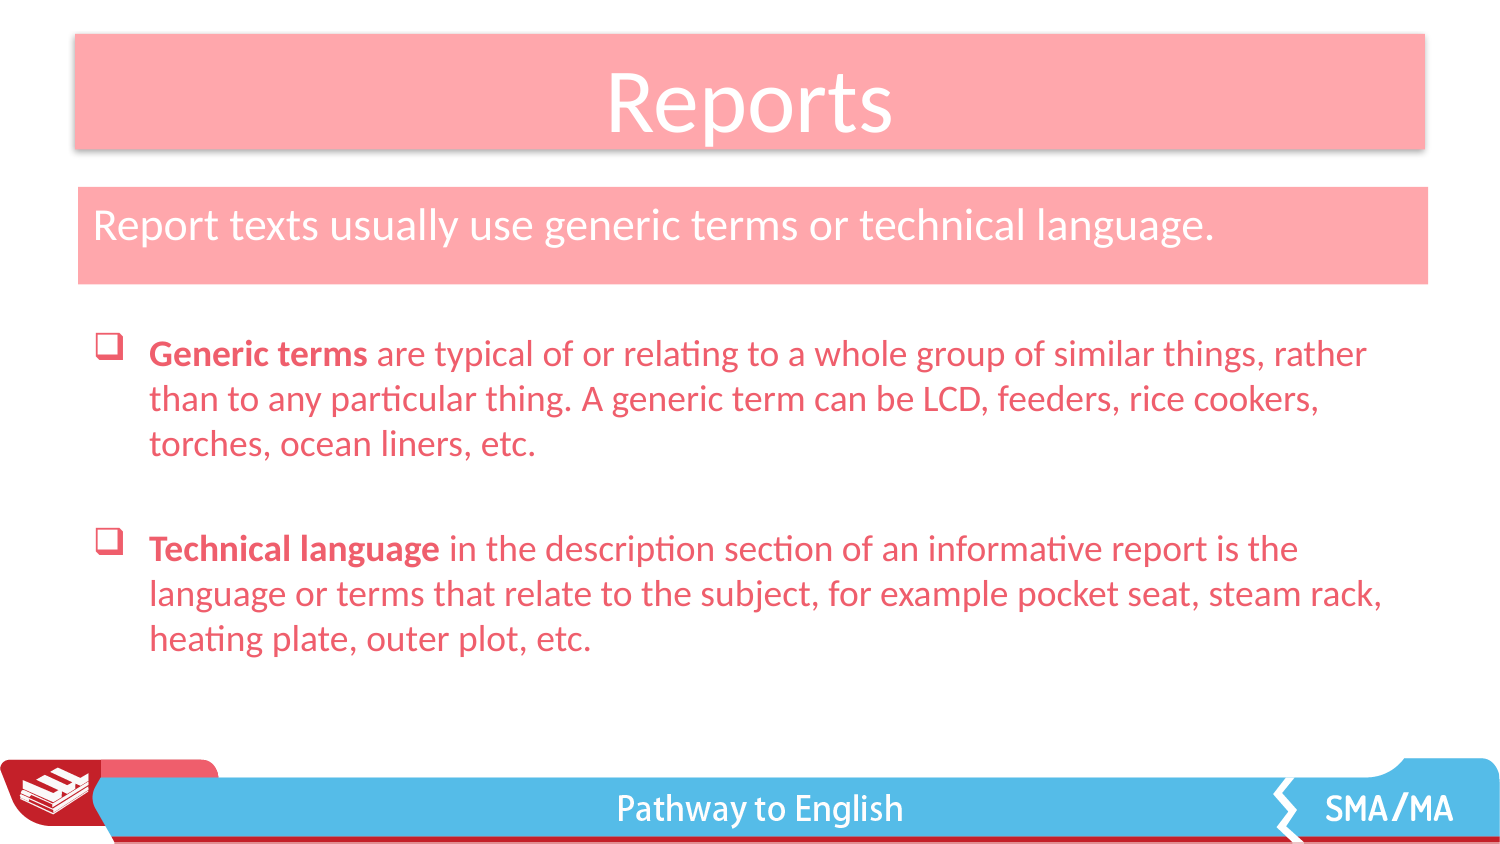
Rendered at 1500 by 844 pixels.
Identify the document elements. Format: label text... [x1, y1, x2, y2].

title Reports [75, 33, 1425, 150]
picture [0, 758, 1500, 844]
list Report texts usually use generic terms or technical language. [78, 186, 1429, 285]
text_box Generic terms are typical of or relating to a whole group of similar things, rather than to any particular thing. A generic term can be LCD, feeders, rice cookers, torches, ocean liners, etc. Technical language in the description section of an informative report is the language or terms that relate to the subject, for example pocket seat, steam rack, heating plate, outer plot, etc. [78, 321, 1429, 710]
